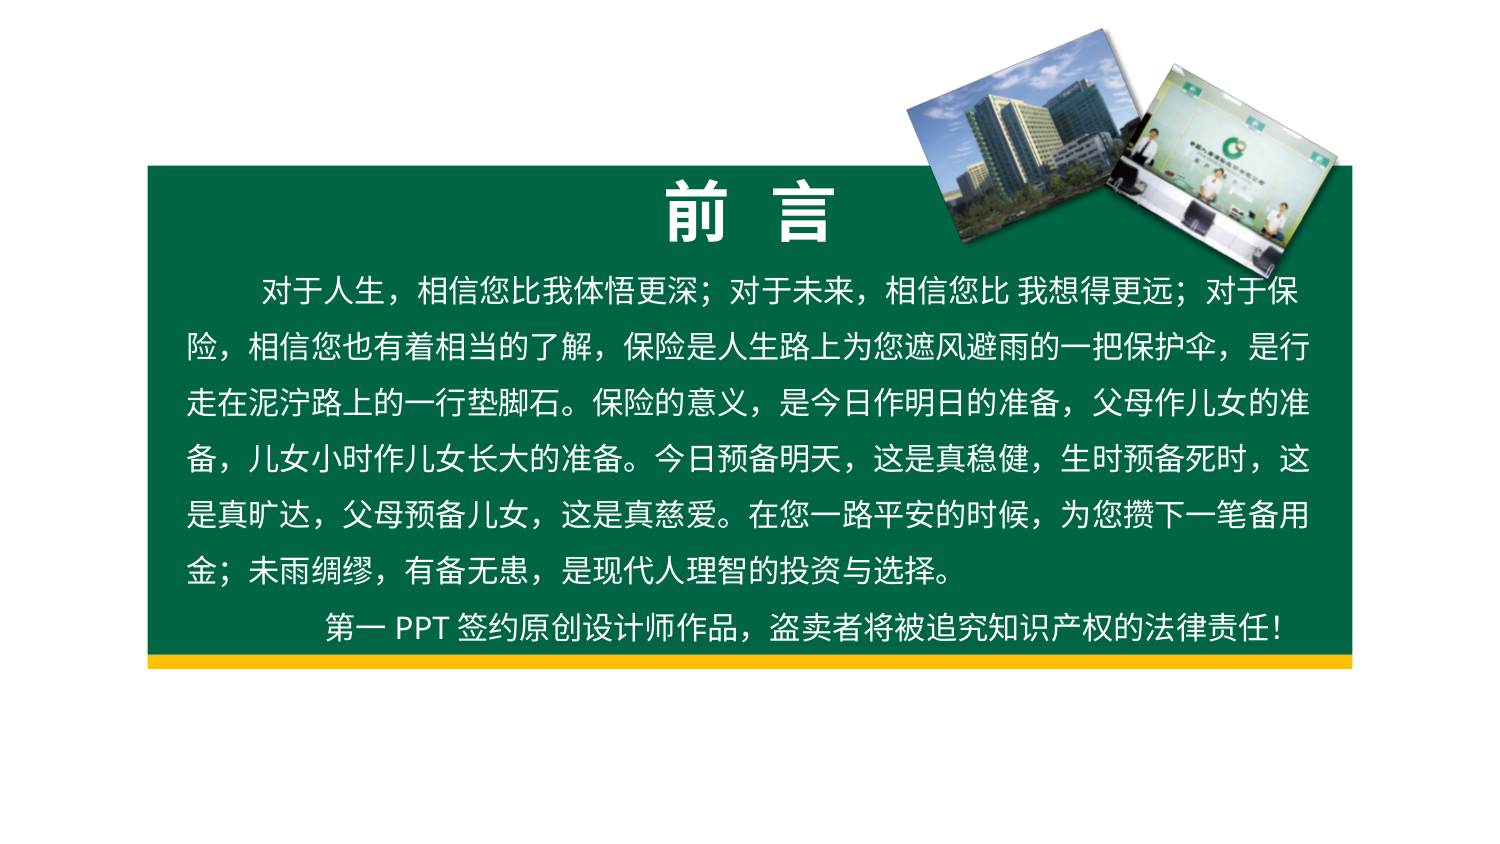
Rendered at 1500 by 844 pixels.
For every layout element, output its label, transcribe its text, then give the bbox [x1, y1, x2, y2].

text_box [145, 657, 1354, 671]
picture [904, 23, 1349, 295]
text_box [145, 163, 1354, 657]
text_box 前 言 [622, 161, 877, 244]
text_box 对于人生，相信您比我体悟更深；对于未来，相信您比 我想得更远；对于保险，相信您也有着相当的了解，保险是人生路上为您遮风避雨的一把保护伞，是行走在泥泞路上的一行垫脚石。保险的意义，是今日作明日的准备，父母作儿女的准备，儿女小时作儿女长大的准备。今日预备明天，这是真稳健，生时预备死时，这是真旷达，父母预备儿女，这是真慈爱。在您一路平安的时候，为您攒下一笔备用金；未雨绸缪，有备无患，是现代人理智的投资与选择。 第一PPT签约原创设计师作品，盗卖者将被追究知识产权的法律责任！ [171, 244, 1329, 653]
